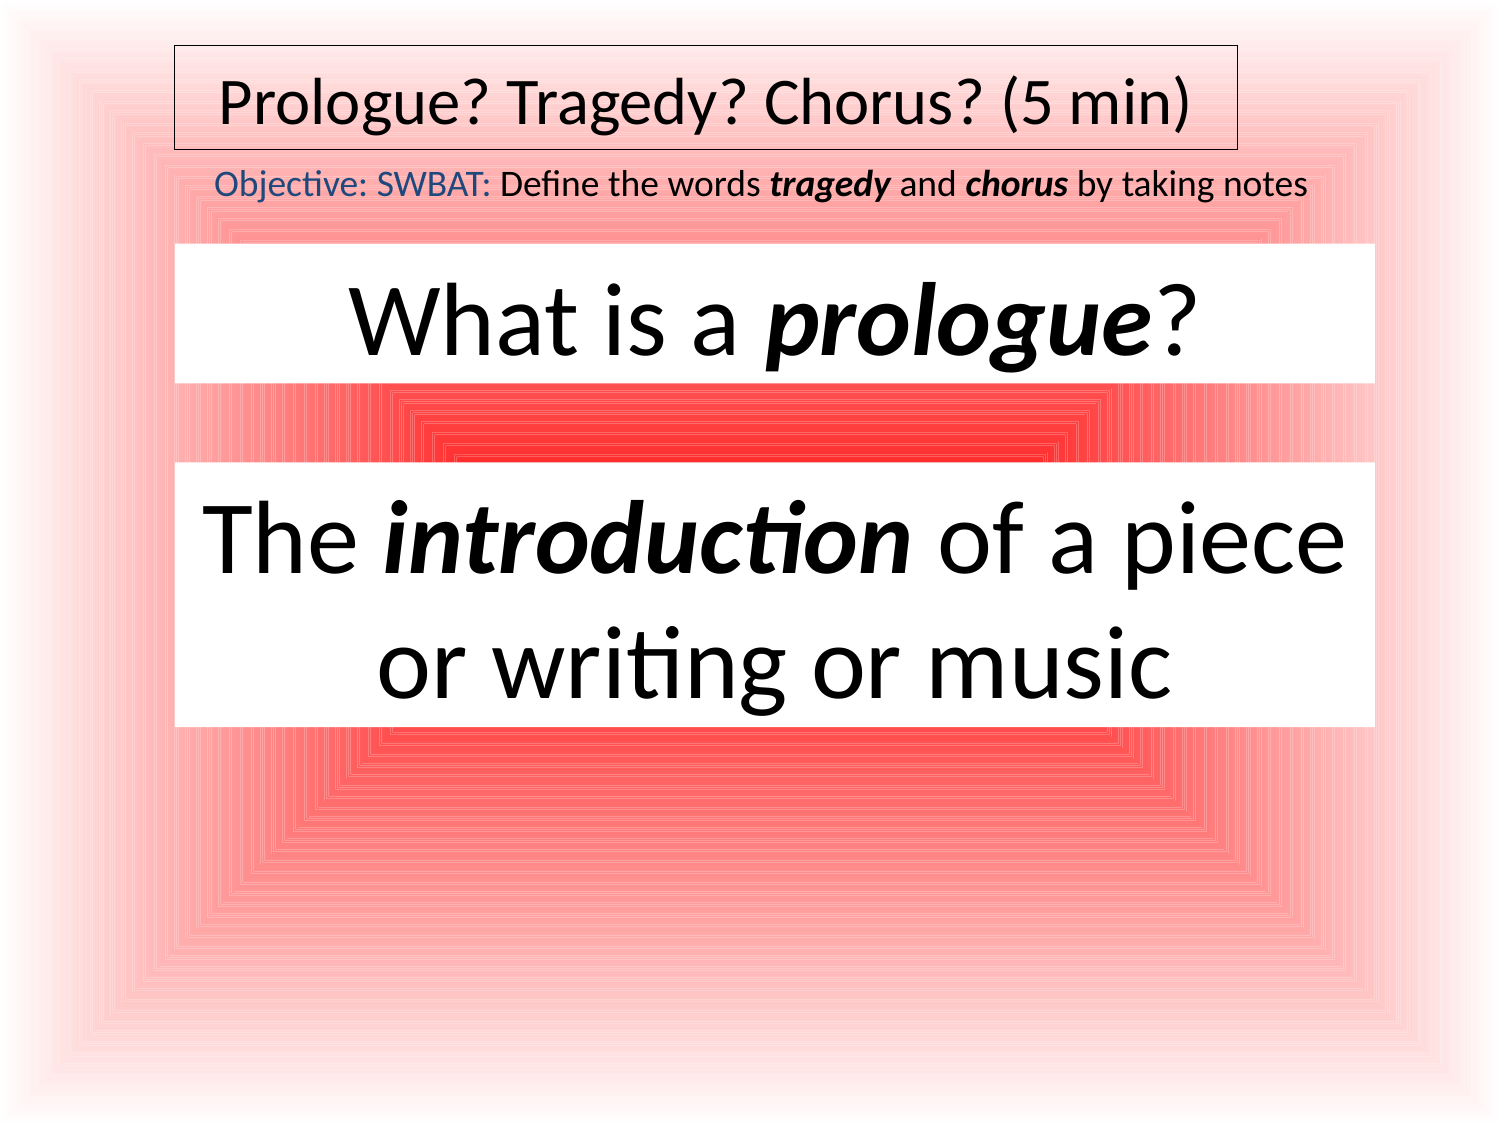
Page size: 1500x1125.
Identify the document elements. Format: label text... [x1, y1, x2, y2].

text_box Prologue? Tragedy? Chorus? (5 min) [174, 45, 1238, 150]
text_box Objective: SWBAT: Define the words tragedy and chorus by taking notes [95, 151, 1438, 212]
text_box What is a prologue? [174, 243, 1375, 384]
text_box The introduction of a piece or writing or music [174, 462, 1375, 728]
